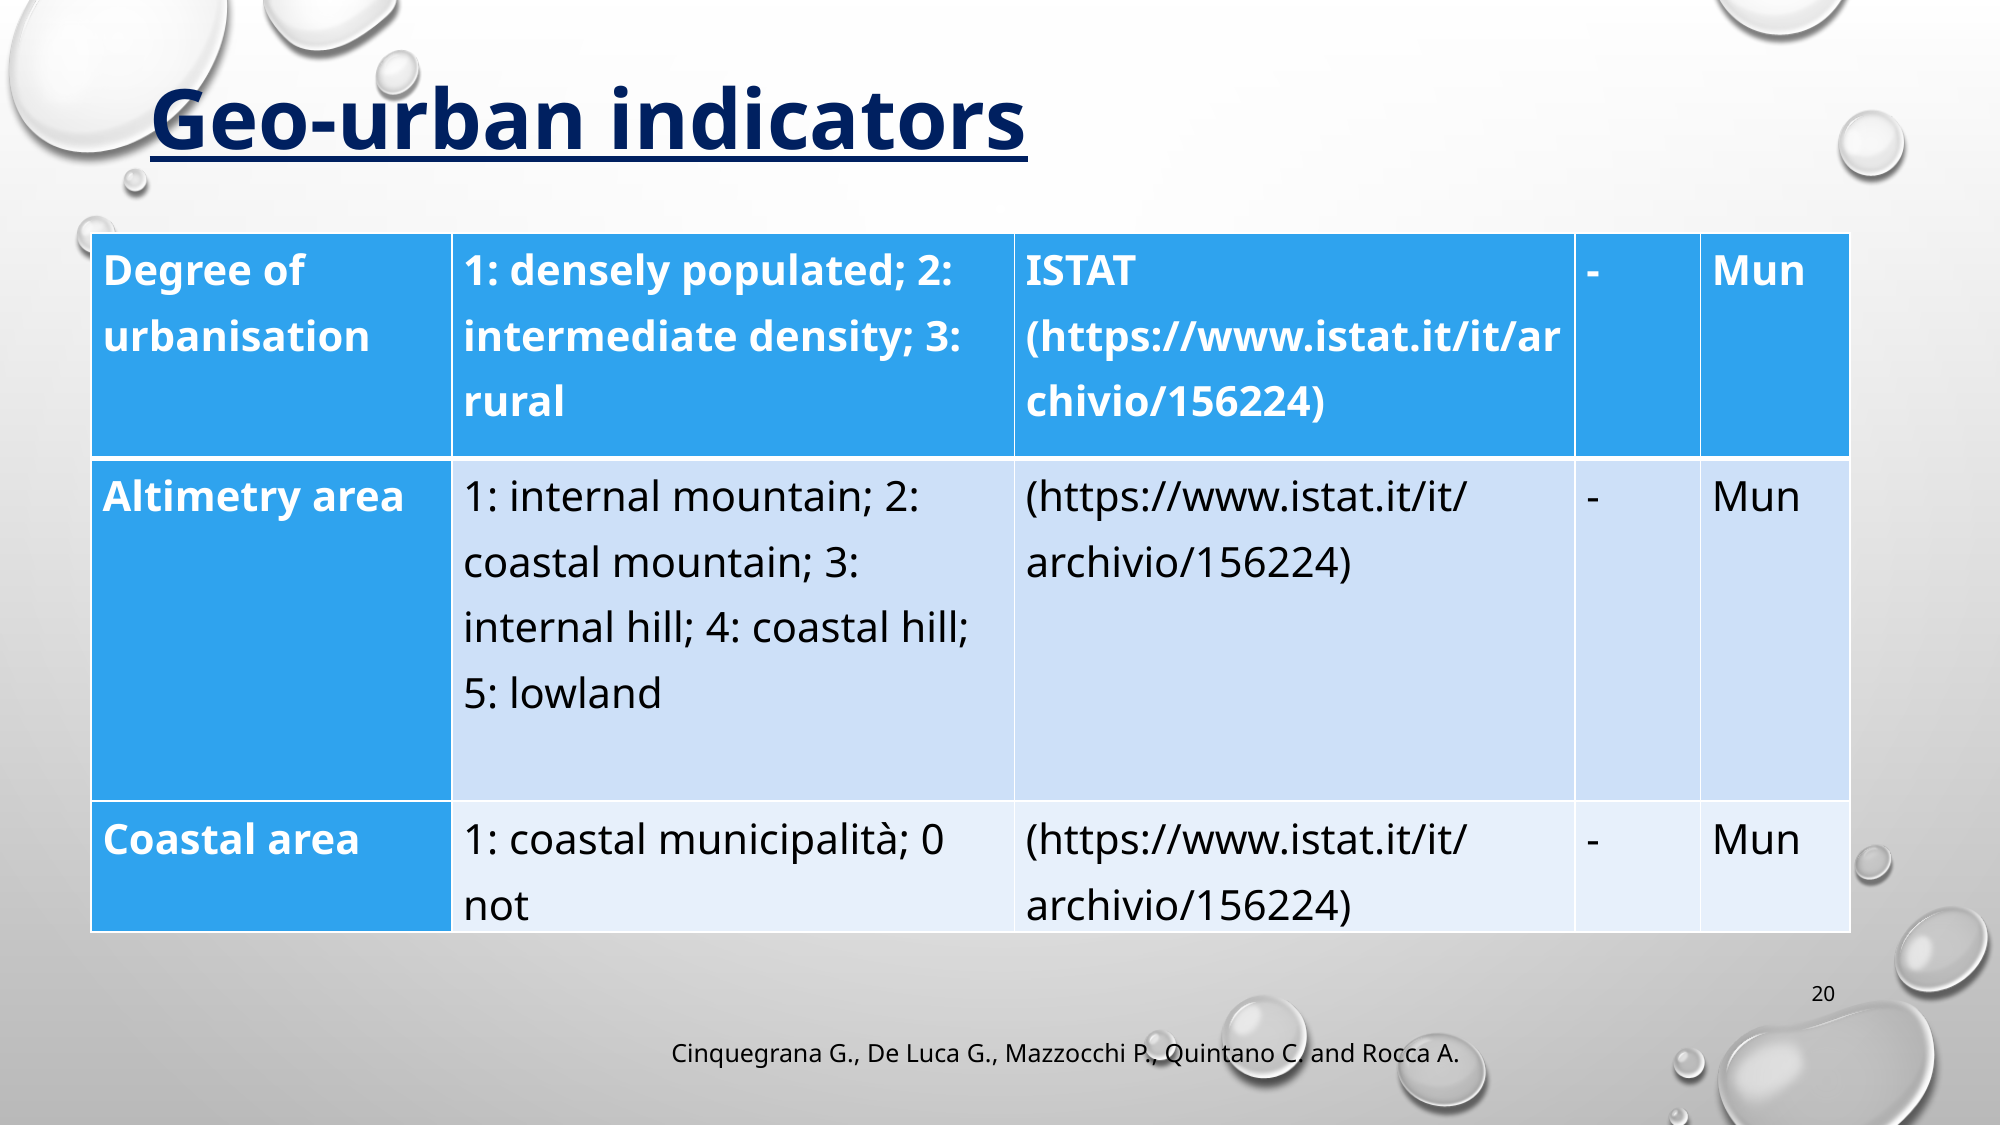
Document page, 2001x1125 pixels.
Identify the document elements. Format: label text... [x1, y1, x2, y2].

text_box Cinquegrana G., De Luca G., Mazzocchi P., Quintano C. and Rocca A. [378, 1030, 1754, 1075]
table_header Mun [1701, 234, 1849, 456]
list Geo-urban indicators [134, 39, 1737, 181]
table_cell 1: internal mountain; 2: coastal mountain; 3: internal hill; 4: coastal hill; 5: lowland [453, 461, 1014, 800]
table_cell Mun [1701, 802, 1849, 931]
table_header 1: densely populated; 2: intermediate density; 3: rural [453, 234, 1014, 456]
table_header - [1576, 234, 1700, 456]
picture [0, 0, 2000, 1125]
table_cell Altimetry area [92, 461, 451, 800]
table_cell - [1576, 802, 1700, 931]
table_cell - [1576, 461, 1700, 800]
table_cell Mun [1701, 461, 1849, 800]
table_cell Coastal area [92, 802, 451, 931]
table_cell (https://www.istat.it/it/archivio/156224) [1015, 802, 1574, 931]
slide_number 20 [1724, 965, 1851, 1025]
table_header Degree of urbanisation [92, 234, 451, 456]
table_cell 1: coastal municipalità; 0 not [453, 802, 1014, 931]
table_header ISTAT (https://www.istat.it/it/archivio/156224) [1015, 234, 1574, 456]
table_cell (https://www.istat.it/it/archivio/156224) [1015, 461, 1574, 800]
